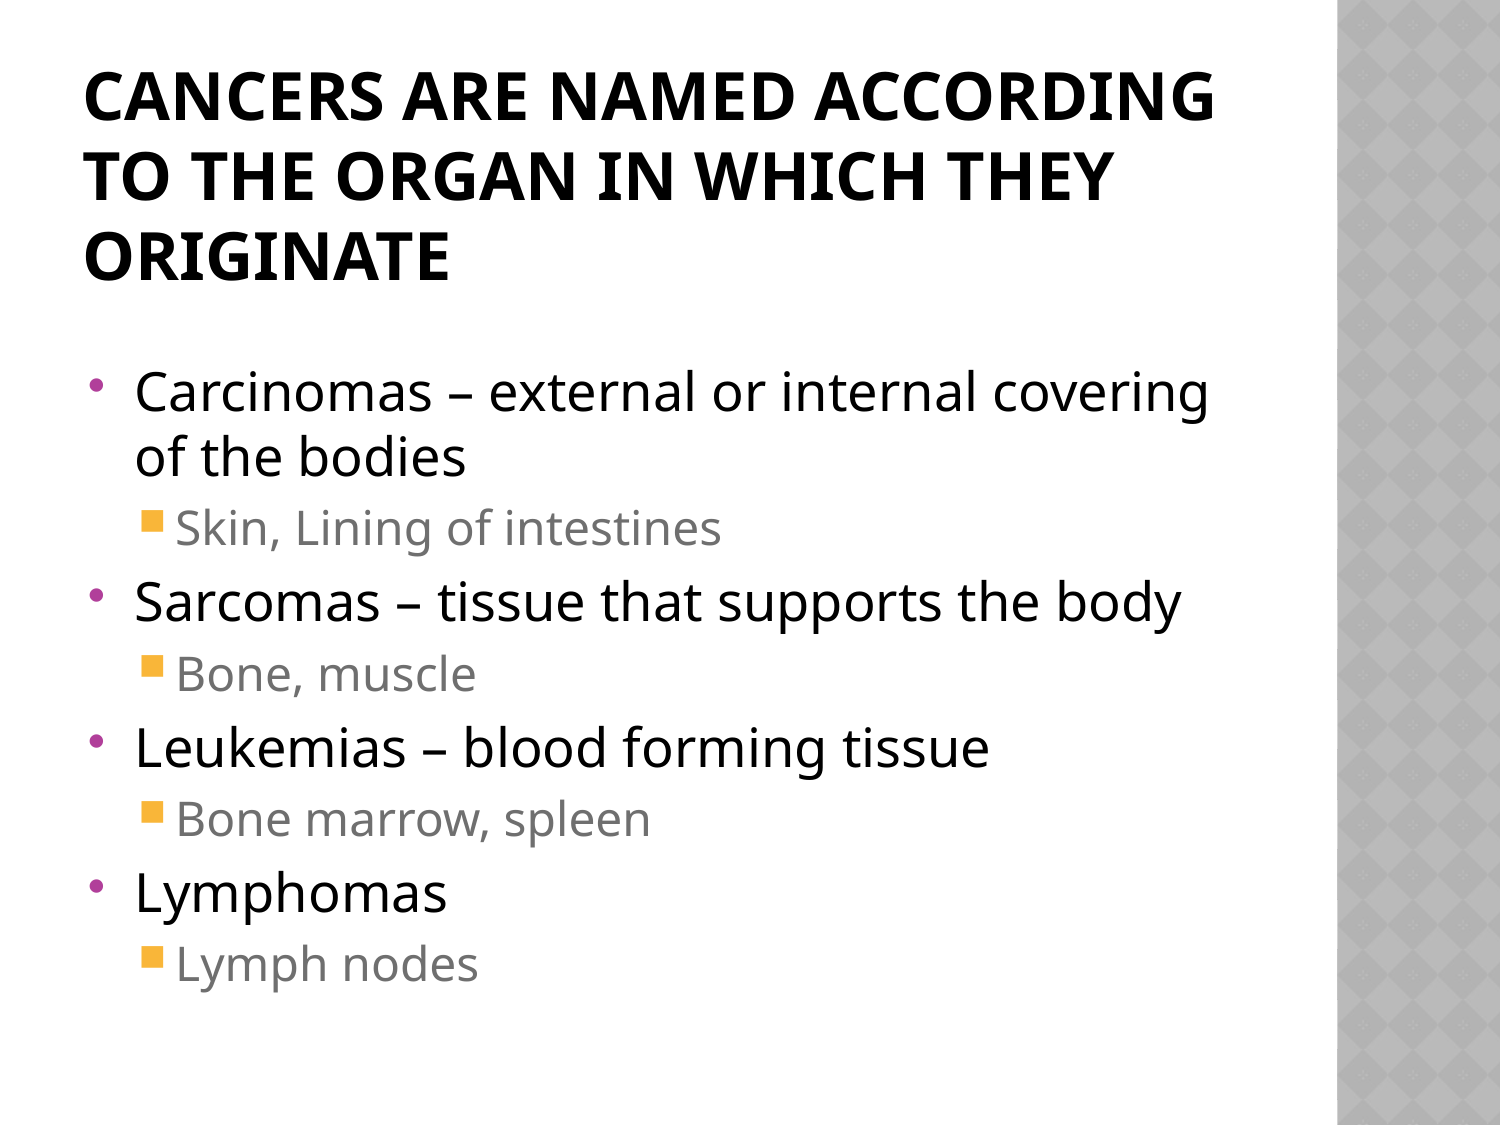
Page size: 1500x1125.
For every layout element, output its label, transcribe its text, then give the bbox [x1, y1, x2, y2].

list Carcinomas – external or internal covering of the bodies Skin, Lining of intestines Sarcomas – tissue that supports the body Bone, muscle Leukemias – blood forming tissue Bone marrow, spleen Lymphomas Lymph nodes [75, 350, 1263, 1060]
title Cancers are named according to the organ in which they originate [75, 52, 1263, 294]
